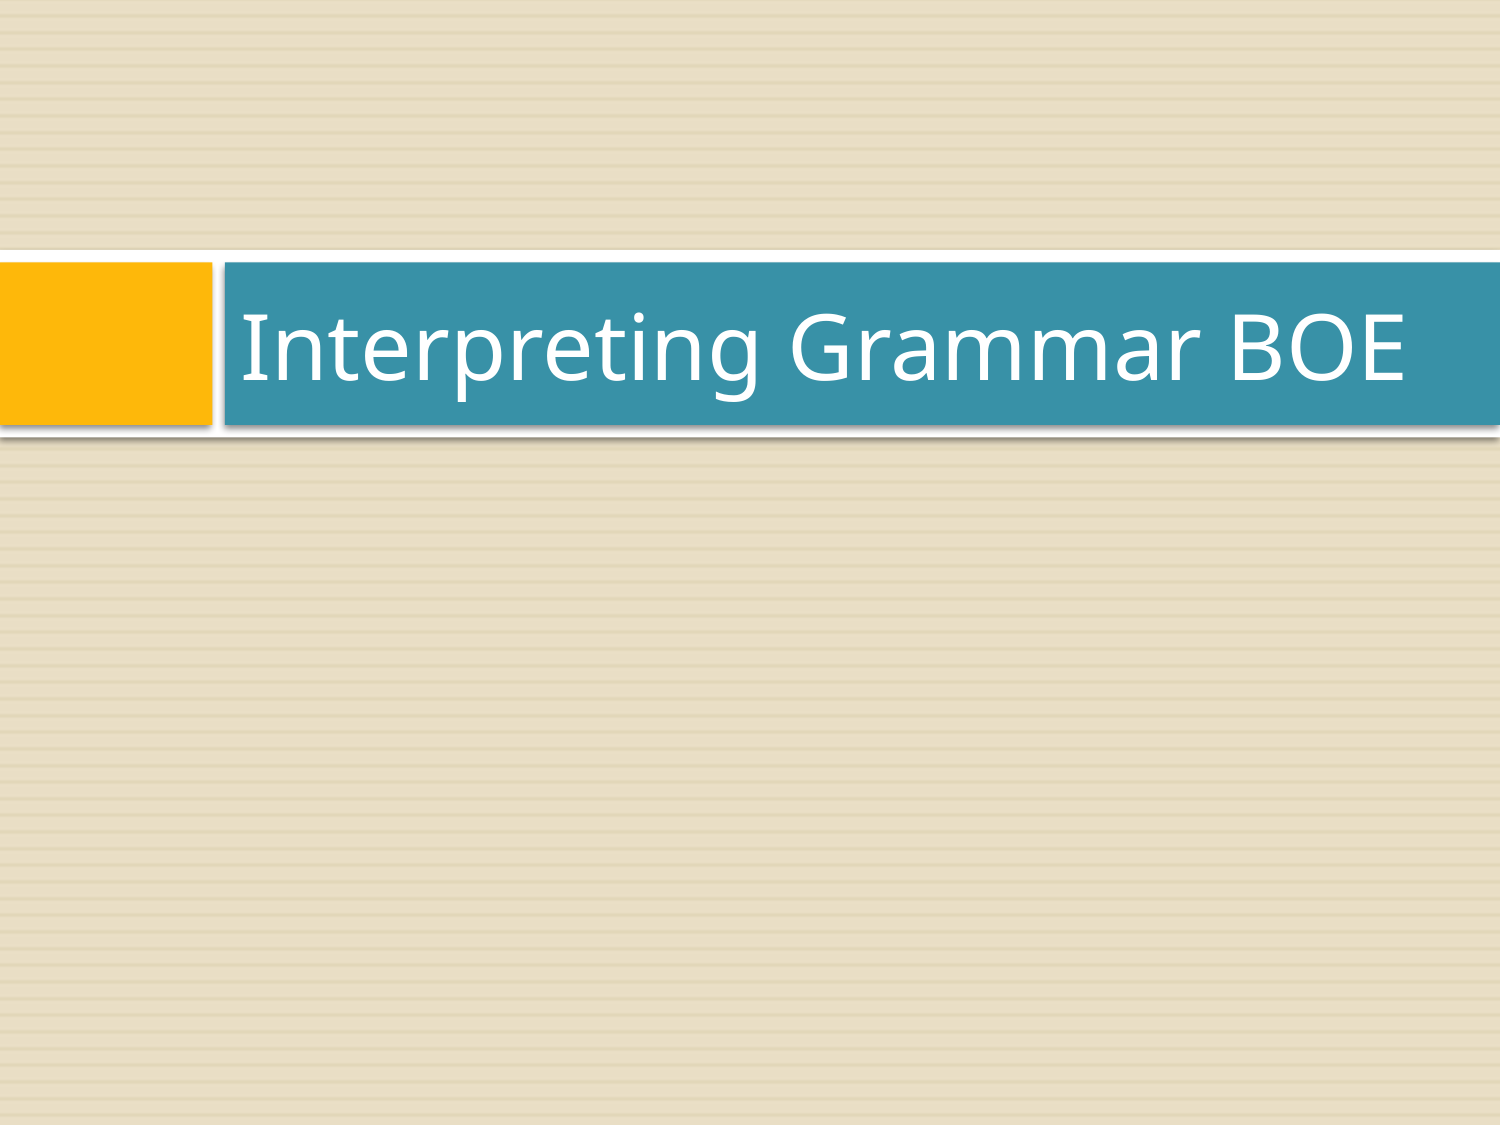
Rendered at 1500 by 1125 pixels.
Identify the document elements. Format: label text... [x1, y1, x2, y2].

title Interpreting Grammar BOE [224, 262, 1476, 426]
